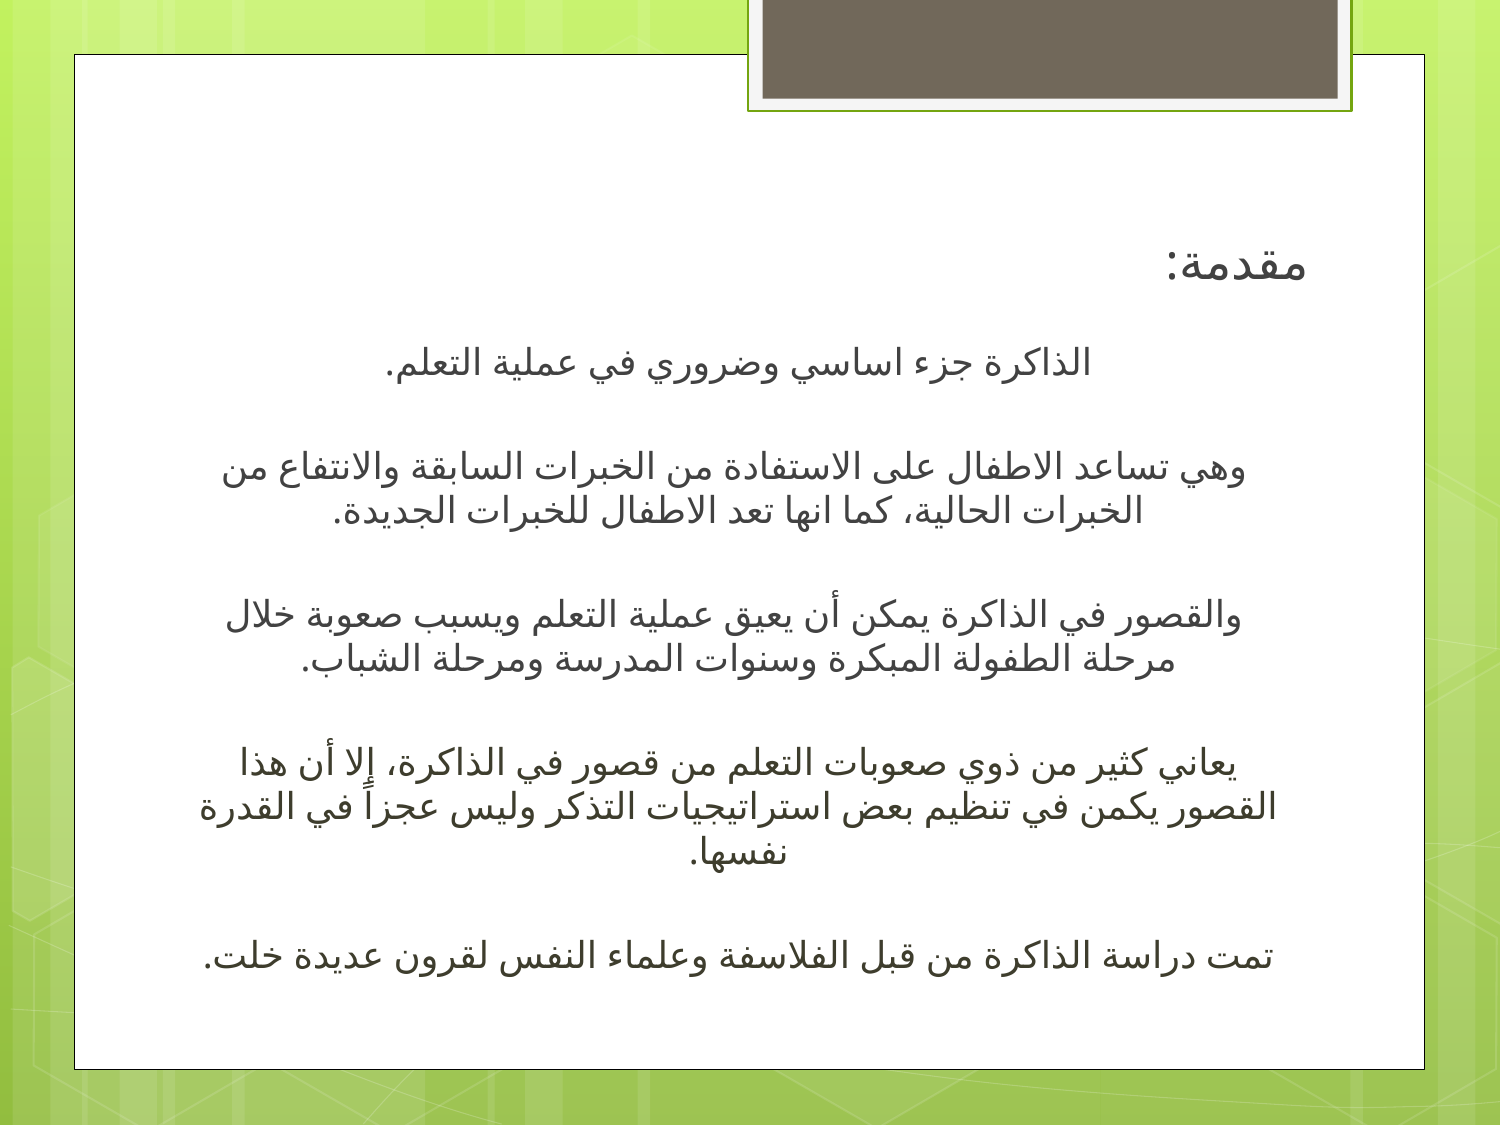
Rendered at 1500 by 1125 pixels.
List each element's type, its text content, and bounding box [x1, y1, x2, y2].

title مقدمة: [171, 168, 1324, 357]
list الذاكرة جزء اساسي وضروري في عملية التعلم. وهي تساعد الاطفال على الاستفادة من الخبرات السابقة والانتفاع من الخبرات الحالية، كما انها تعد الاطفال للخبرات الجديدة. والقصور في الذاكرة يمكن أن يعيق عملية التعلم ويسبب صعوبة خلال مرحلة الطفولة المبكرة وسنوات المدرسة ومرحلة الشباب. يعاني كثير من ذوي صعوبات التعلم من قصور في الذاكرة، إلا أن هذا القصور يكمن في تنظيم بعض استراتيجيات التذكر وليس عجزاً في القدرة نفسها. تمت دراسة الذاكرة من قبل الفلاسفة وعلماء النفس لقرون عديدة خلت. [183, 278, 1295, 1035]
